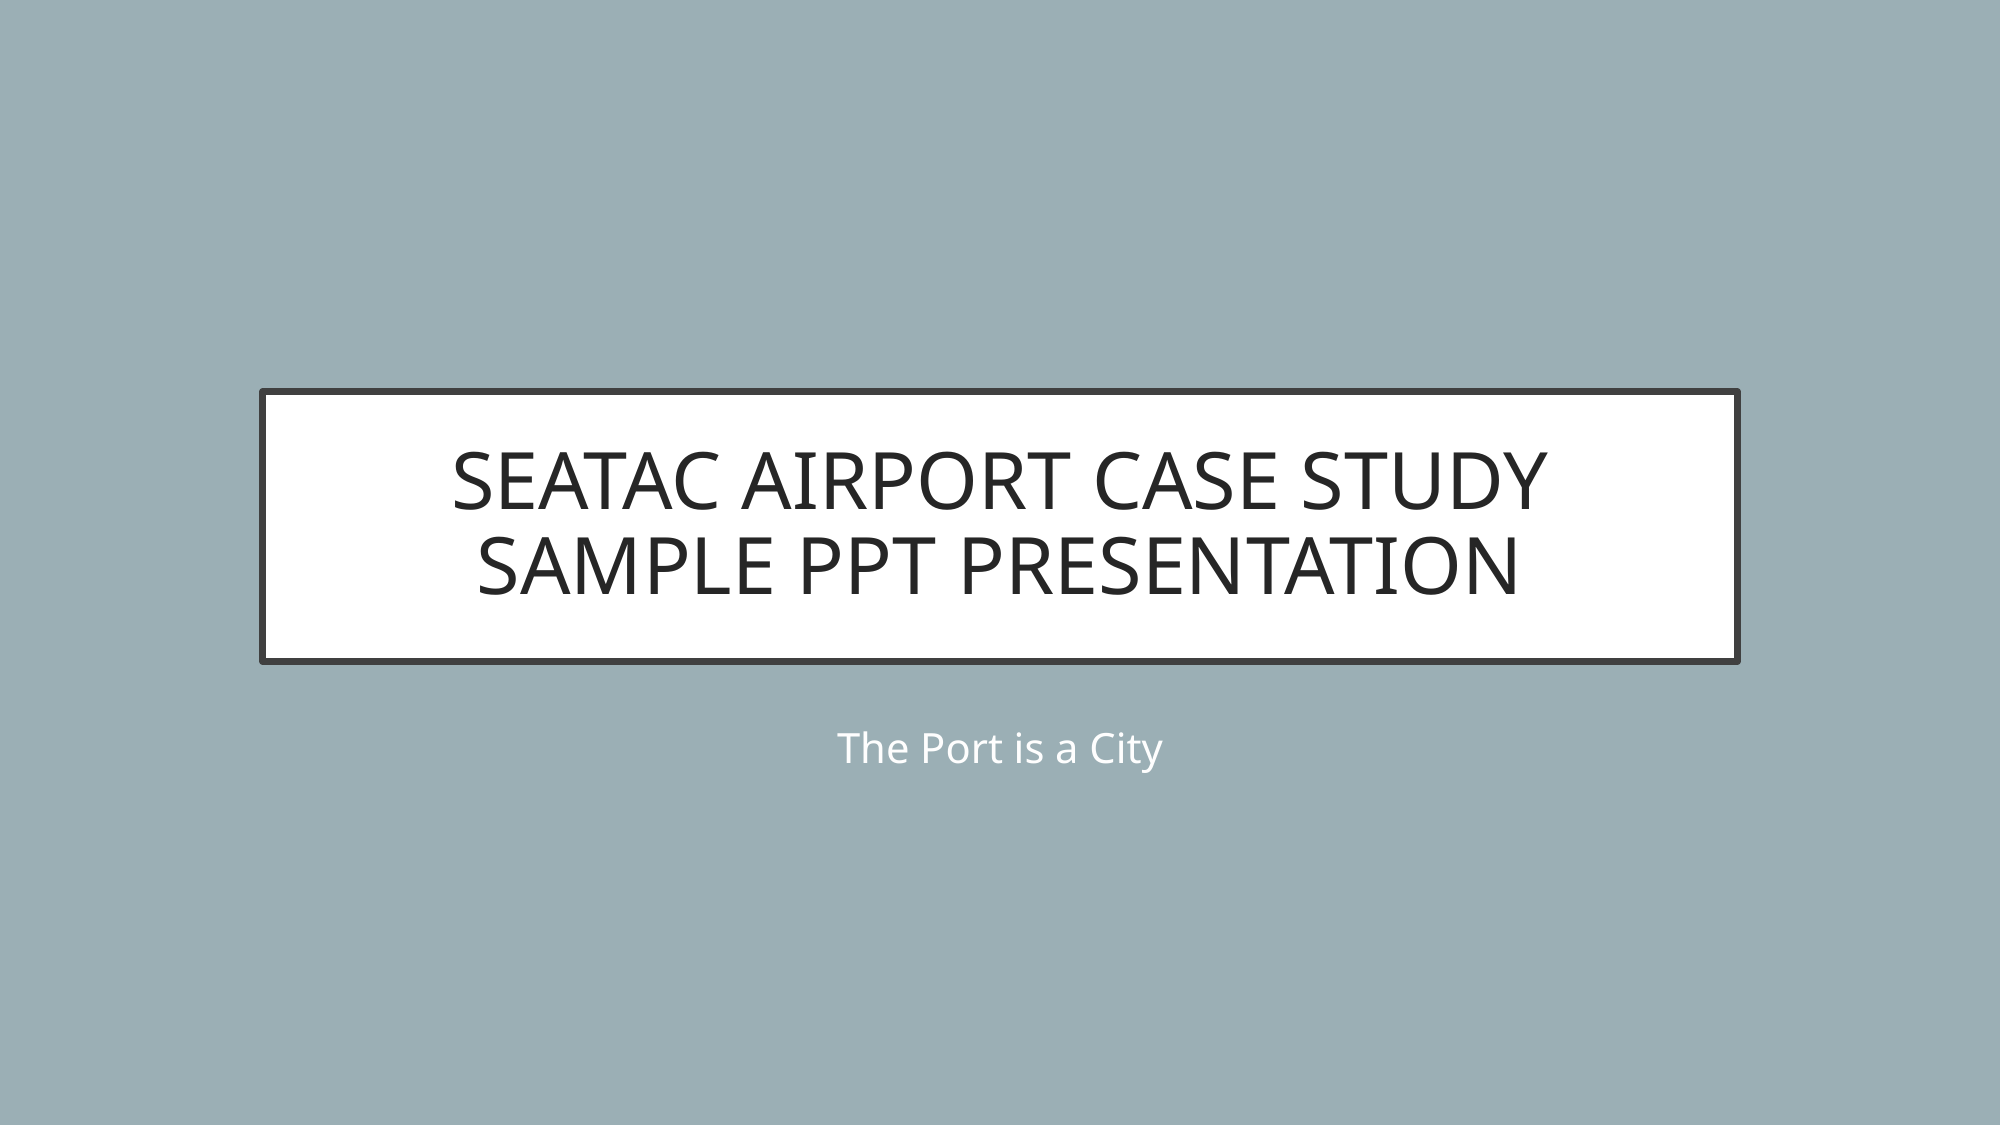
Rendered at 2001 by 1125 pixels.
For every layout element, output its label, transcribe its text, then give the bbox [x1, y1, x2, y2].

subtitle The Port is a City [442, 713, 1558, 918]
title SEATAC AIRPORT CASE STUDY SAMPLE PPT PRESENTATION [259, 388, 1741, 665]
